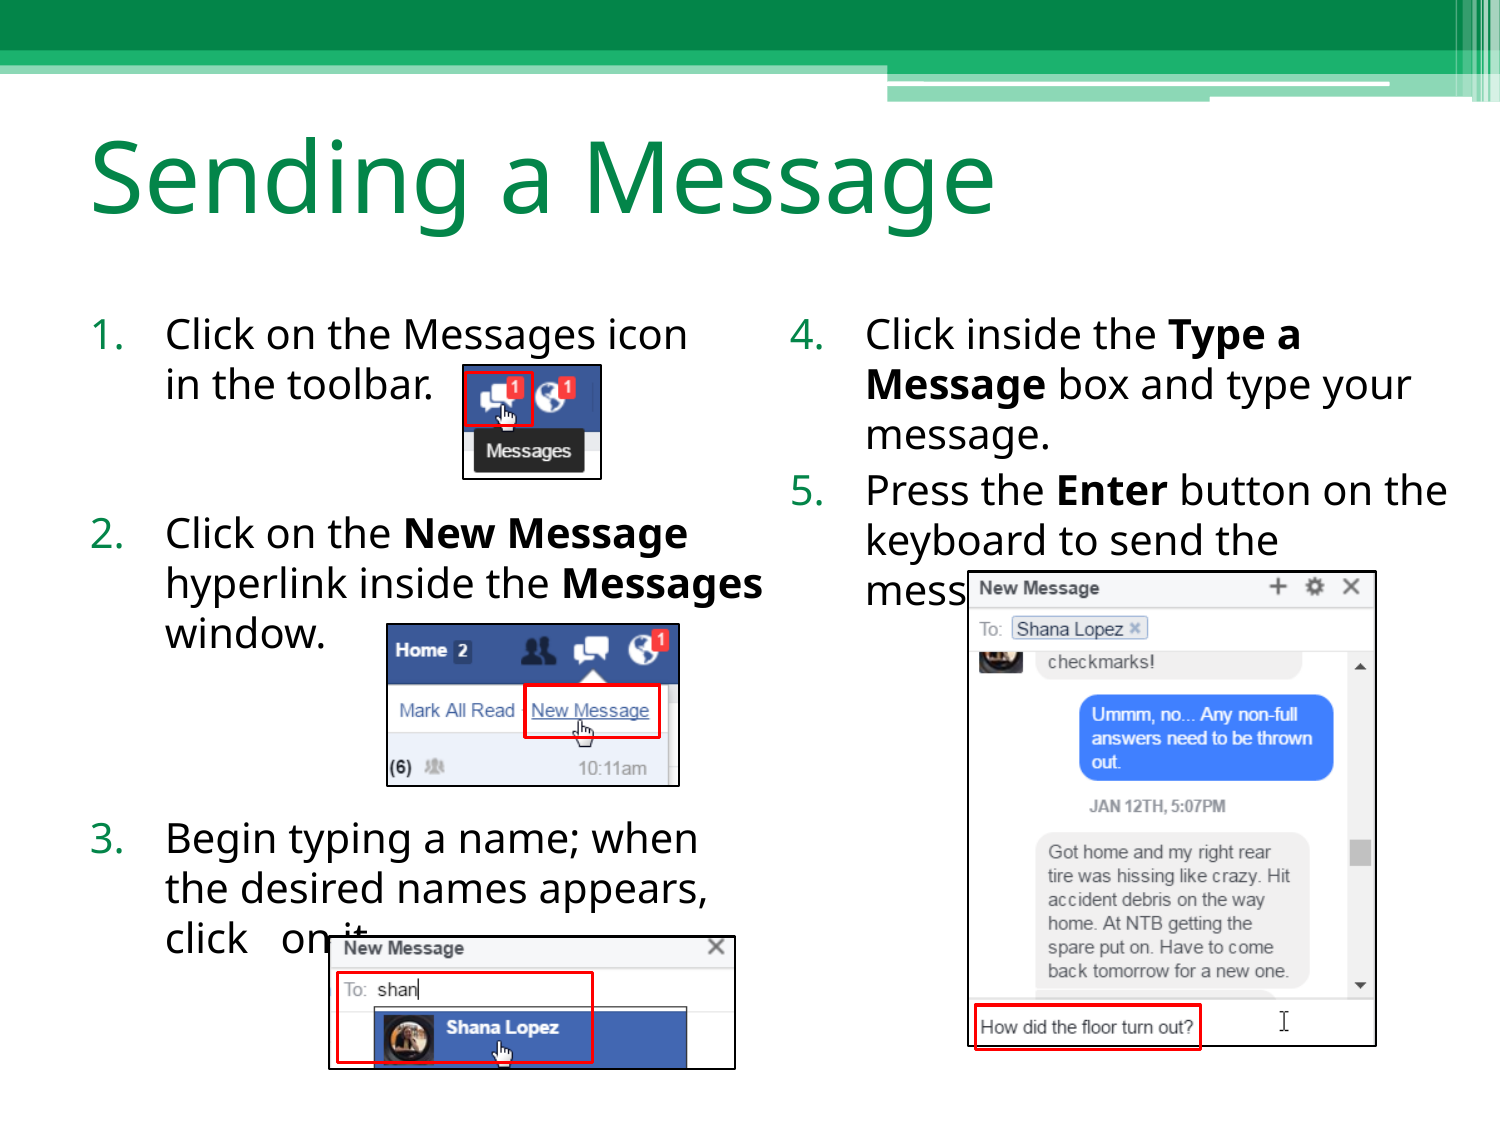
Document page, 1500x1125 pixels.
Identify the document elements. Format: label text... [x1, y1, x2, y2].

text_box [330, 365, 735, 1068]
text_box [968, 572, 1375, 1050]
title Sending a Message [75, 85, 1425, 261]
list Click on the Messages icon in the toolbar. Click on the New Message hyperlink inside the Messages window. Begin typing a name; when the desired names appears, click on it. [75, 299, 782, 1063]
text_box Click inside the Type a Message box and type your message. Press the Enter button on the keyboard to send the message. [782, 299, 1482, 1063]
